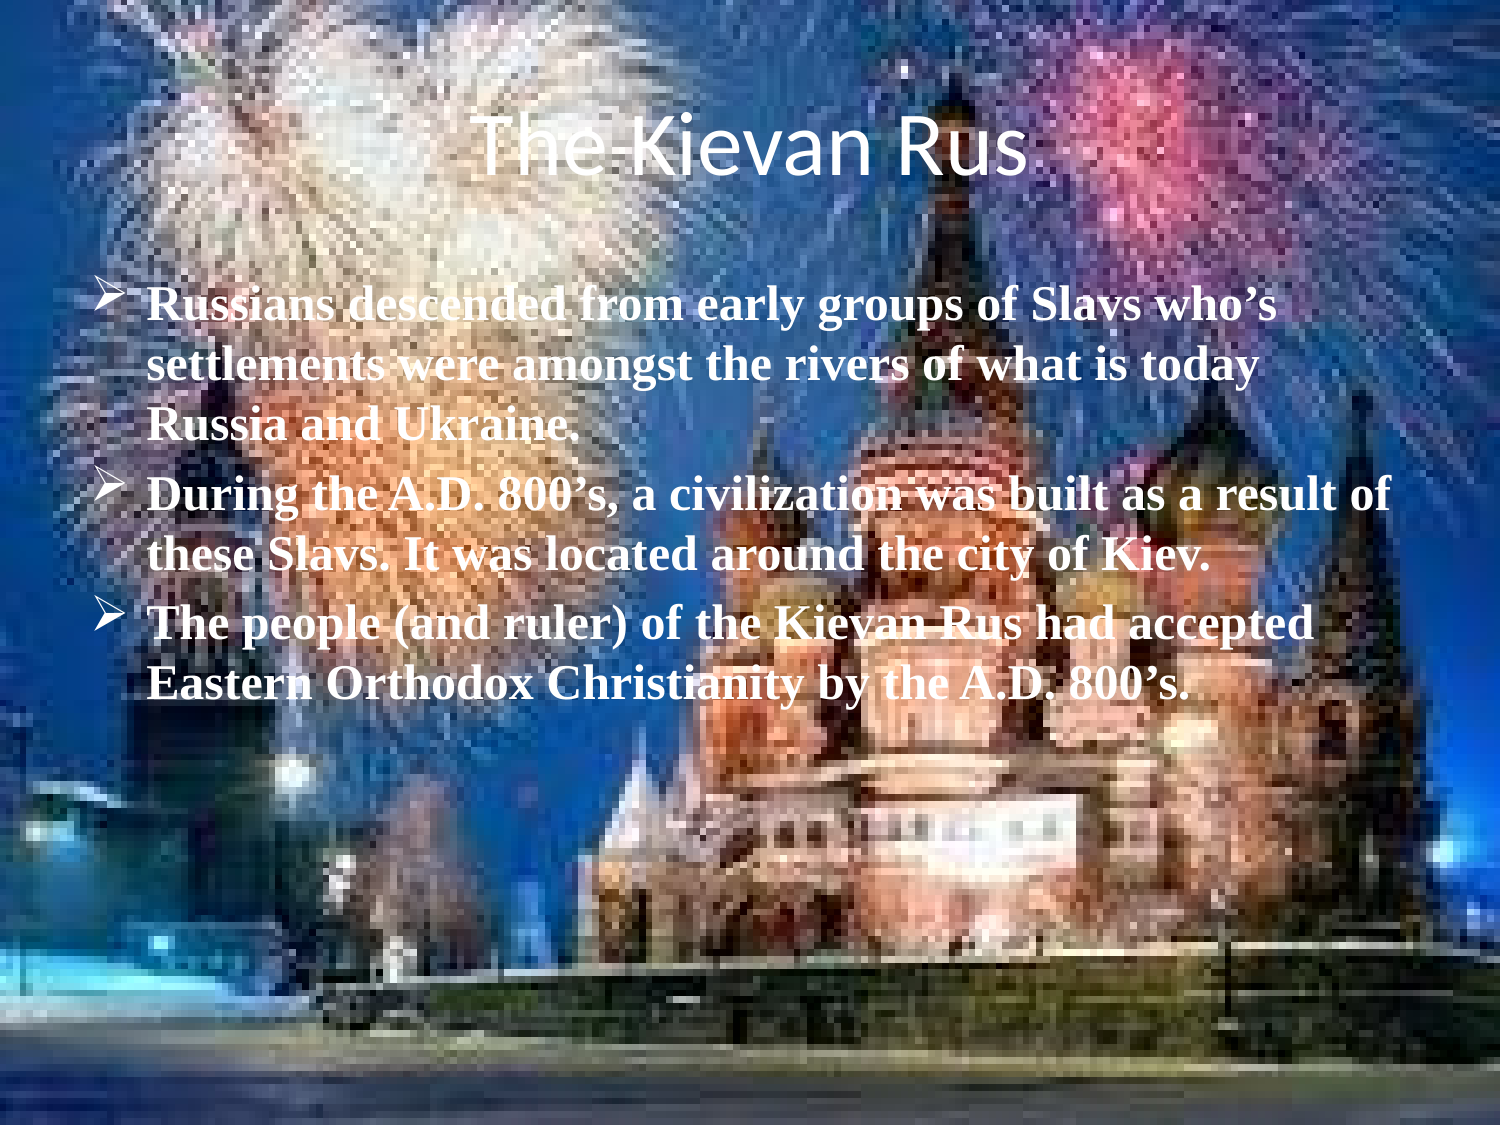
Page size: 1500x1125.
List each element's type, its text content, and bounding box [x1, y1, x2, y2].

list Russians descended from early groups of Slavs who’s settlements were amongst the rivers of what is today Russia and Ukraine. During the A.D. 800’s, a civilization was built as a result of these Slavs. It was located around the city of Kiev. The people (and ruler) of the Kievan Rus had accepted Eastern Orthodox Christianity by the A.D. 800’s. [75, 262, 1425, 1005]
title The Kievan Rus [75, 45, 1425, 233]
picture [0, 0, 1500, 1125]
